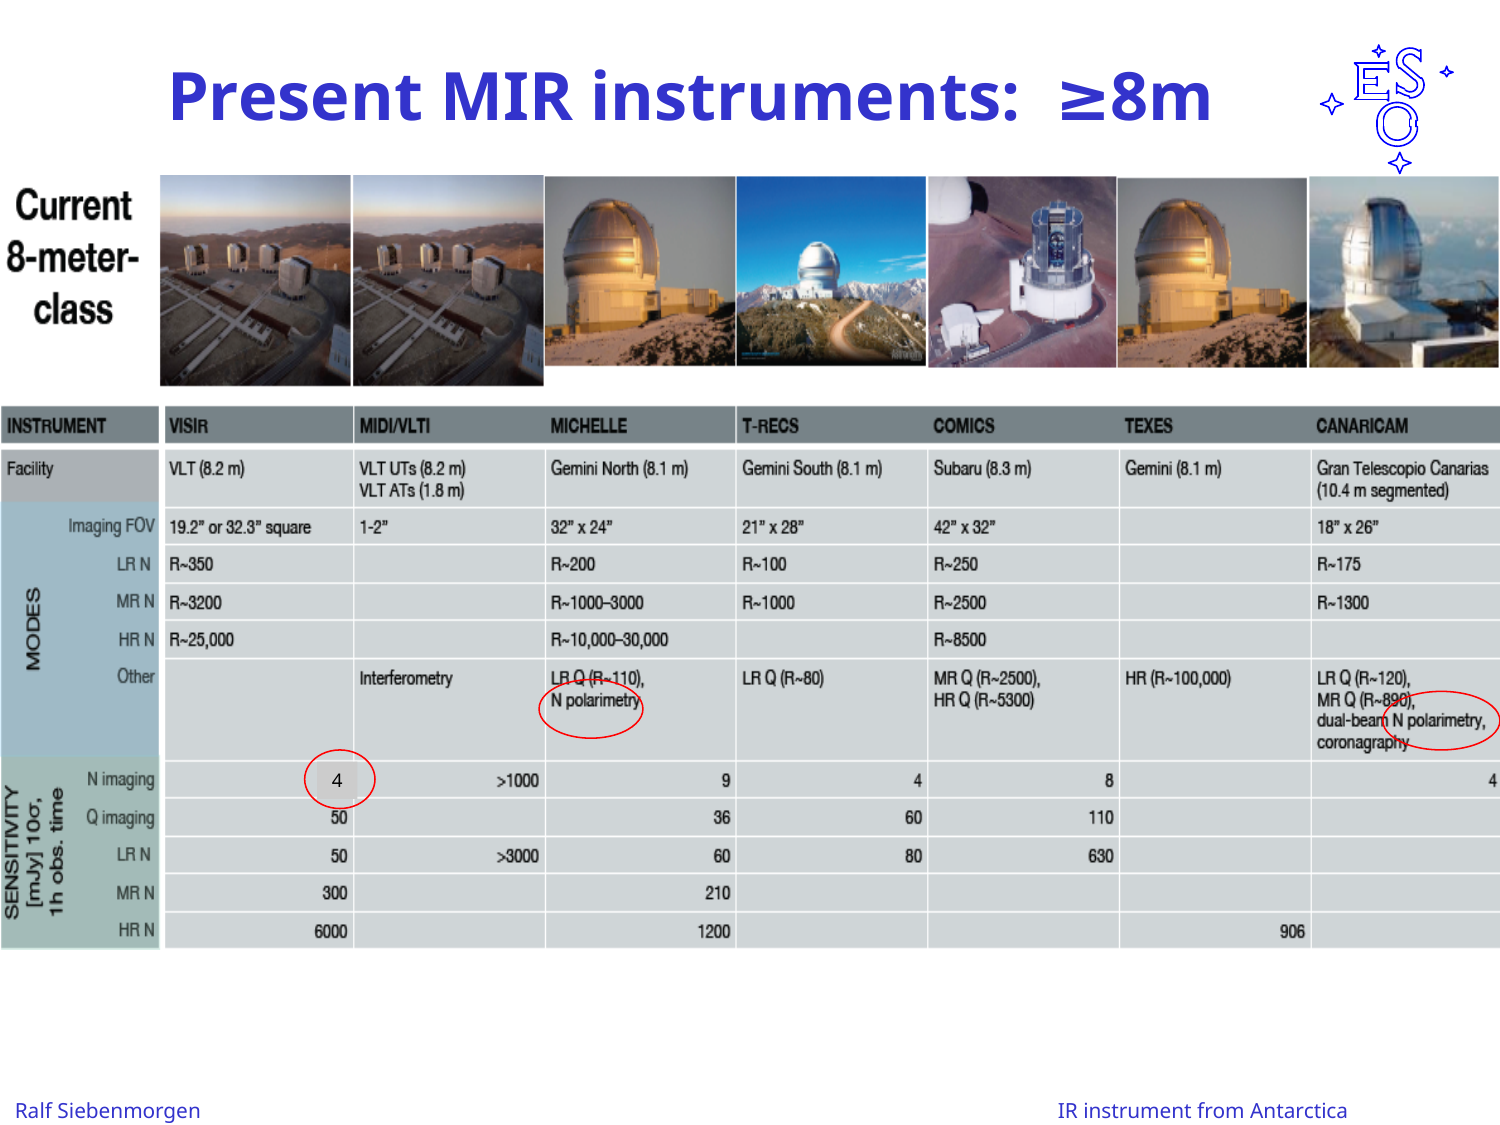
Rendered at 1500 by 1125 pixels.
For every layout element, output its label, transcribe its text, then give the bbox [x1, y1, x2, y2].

picture [0, 175, 1500, 950]
text_box Present MIR instruments: ≥8m [152, 46, 1248, 142]
